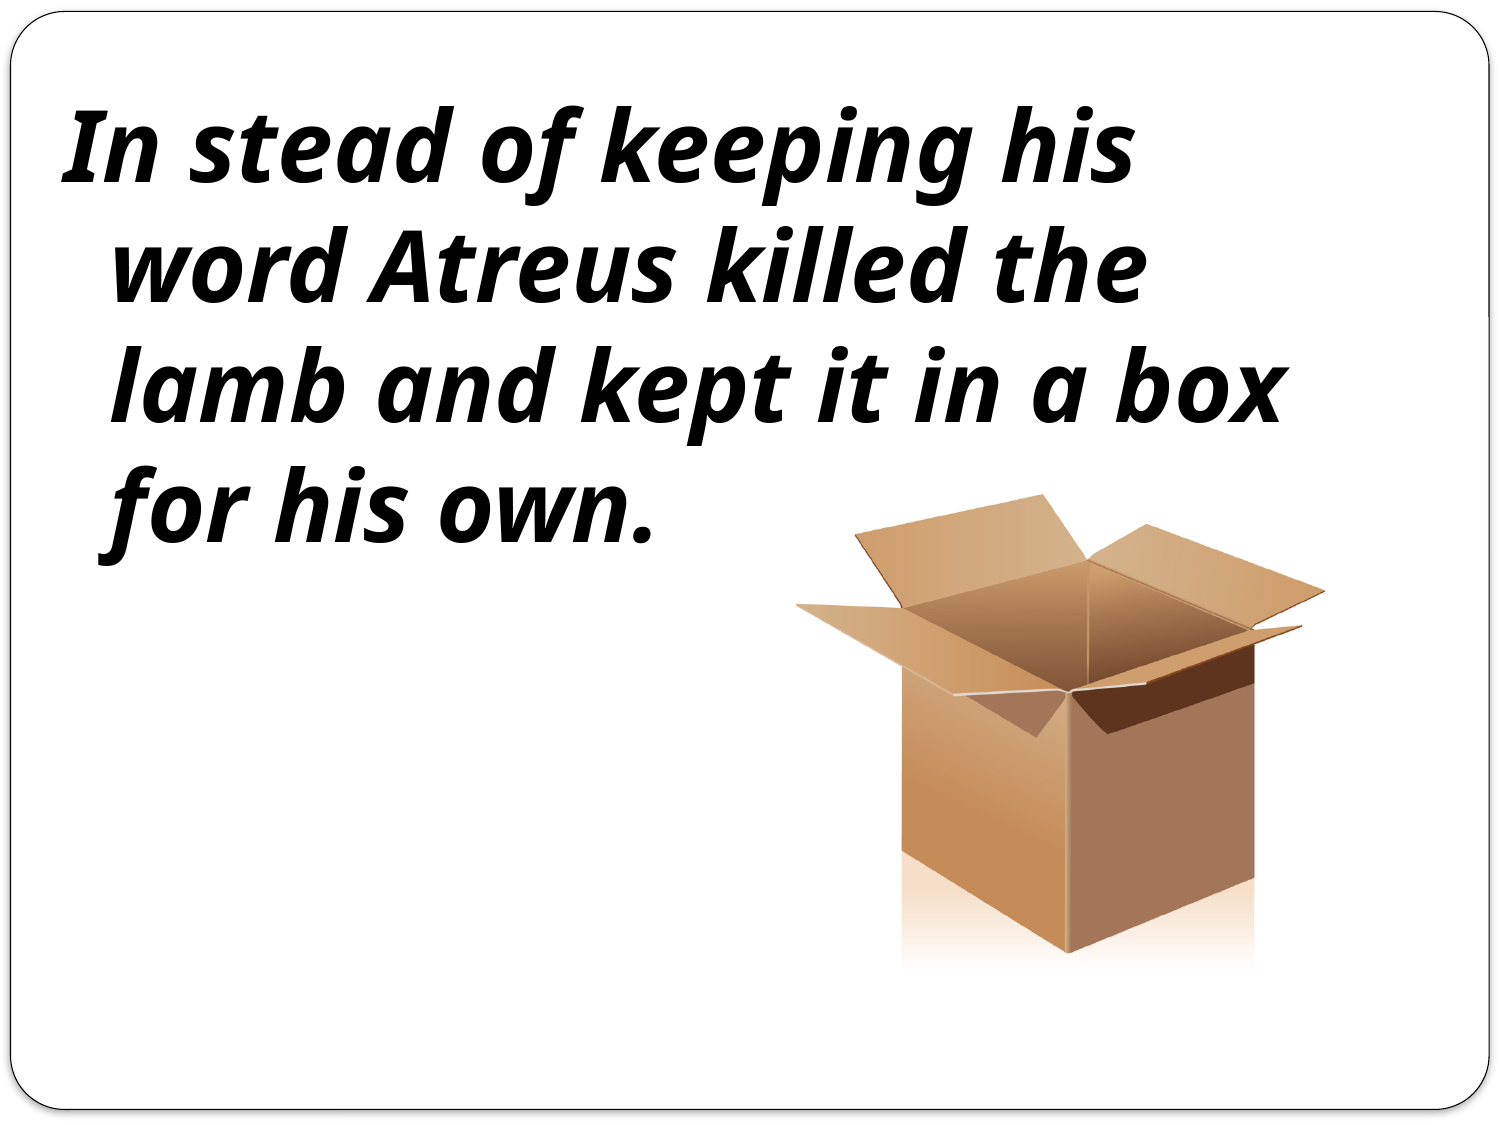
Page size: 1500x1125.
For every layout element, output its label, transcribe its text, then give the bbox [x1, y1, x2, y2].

picture [787, 462, 1350, 1044]
list In stead of keeping his word Atreus killed the lamb and kept it in a box for his own. [50, 75, 1400, 818]
